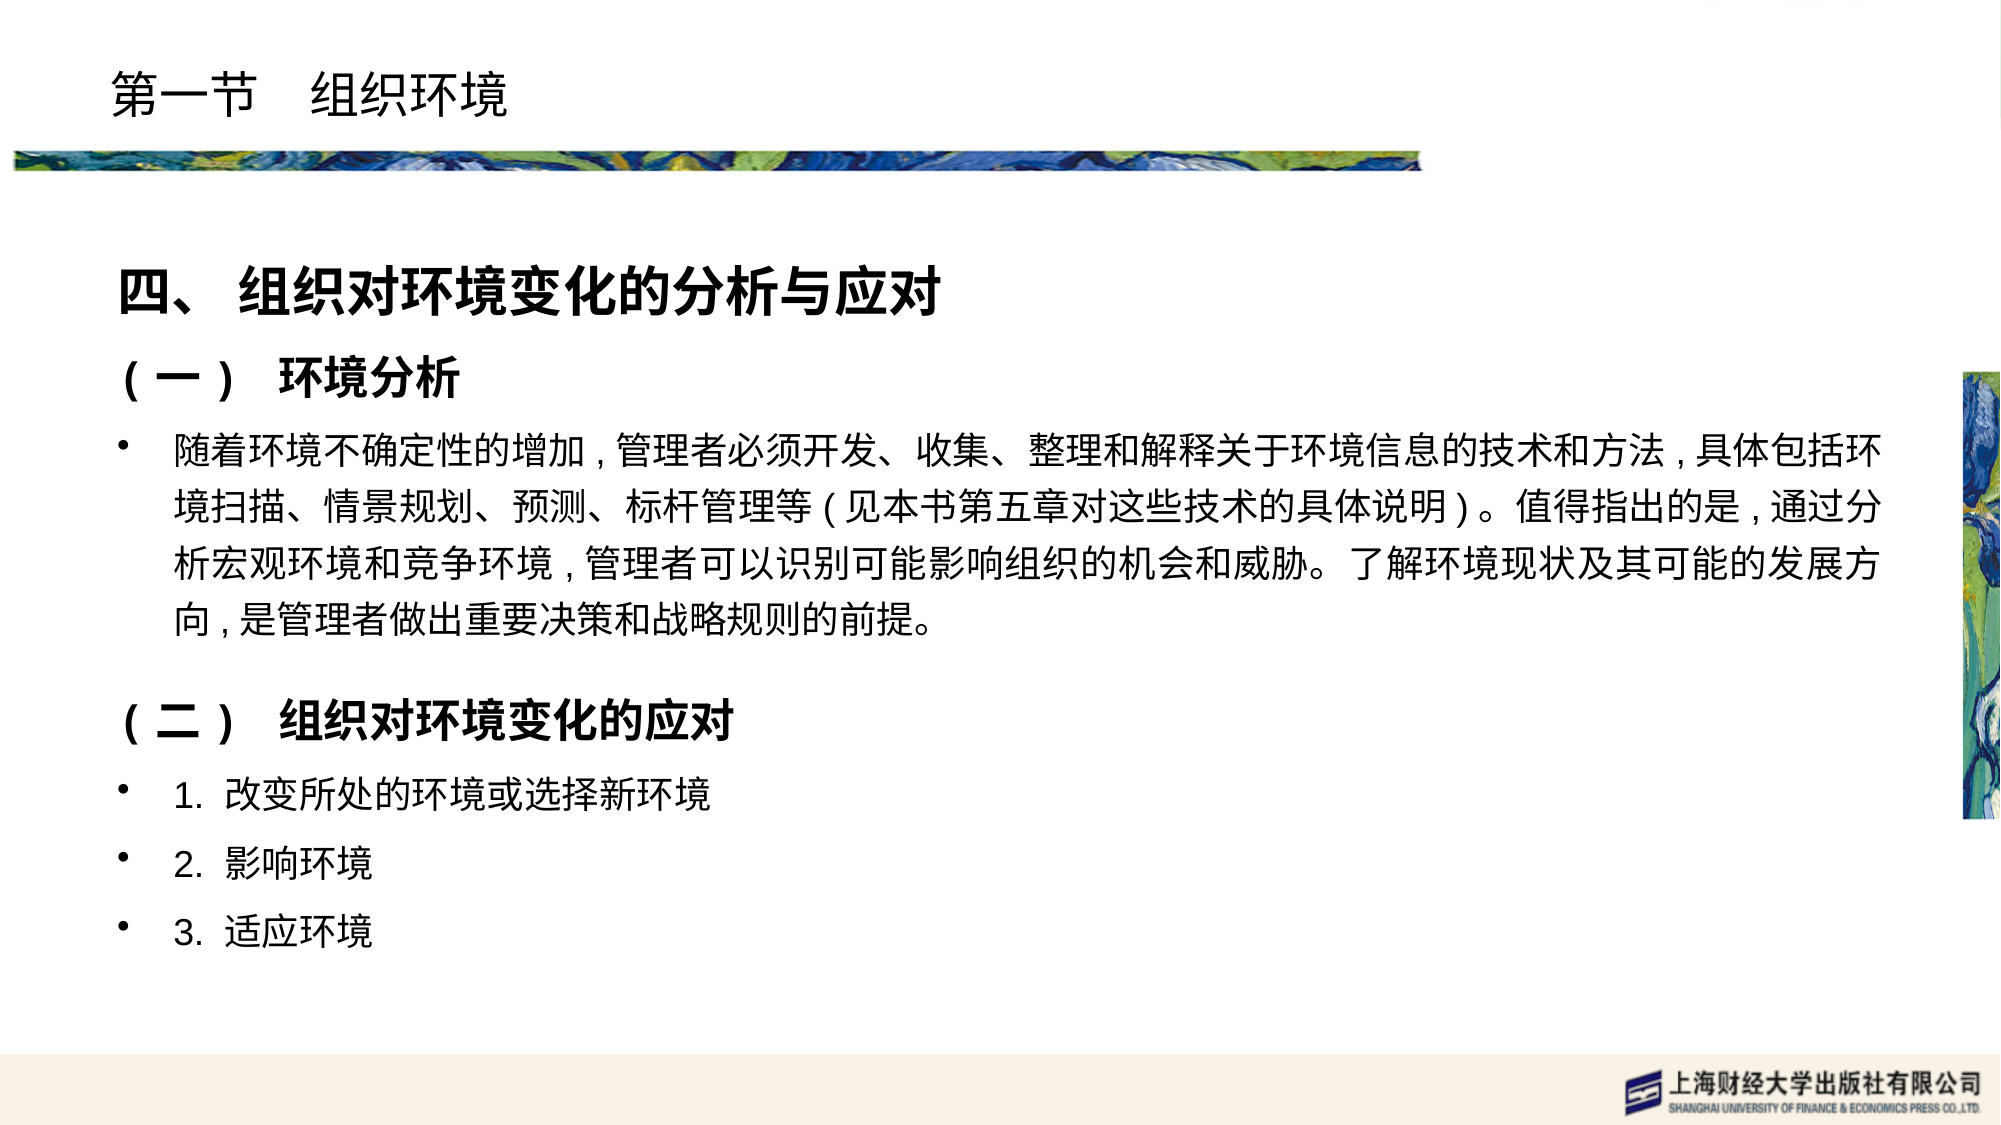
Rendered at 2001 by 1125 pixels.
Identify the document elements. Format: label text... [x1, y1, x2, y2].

picture [0, 0, 2001, 1125]
list 四、 组织对环境变化的分析与应对 (一) 环境分析 随着环境不确定性的增加,管理者必须开发、收集、整理和解释关于环境信息的技术和方法,具体包括环境扫描、情景规划、预测、标杆管理等(见本书第五章对这些技术的具体说明)。值得指出的是,通过分析宏观环境和竞争环境,管理者可以识别可能影响组织的机会和威胁。了解环境现状及其可能的发展方向,是管理者做出重要决策和战略规则的前提。 (二) 组织对环境变化的应对 1. 改变所处的环境或选择新环境 2. 影响环境 3. 适应环境 [102, 233, 1898, 1032]
title 第一节 组织环境 [94, 42, 1451, 146]
